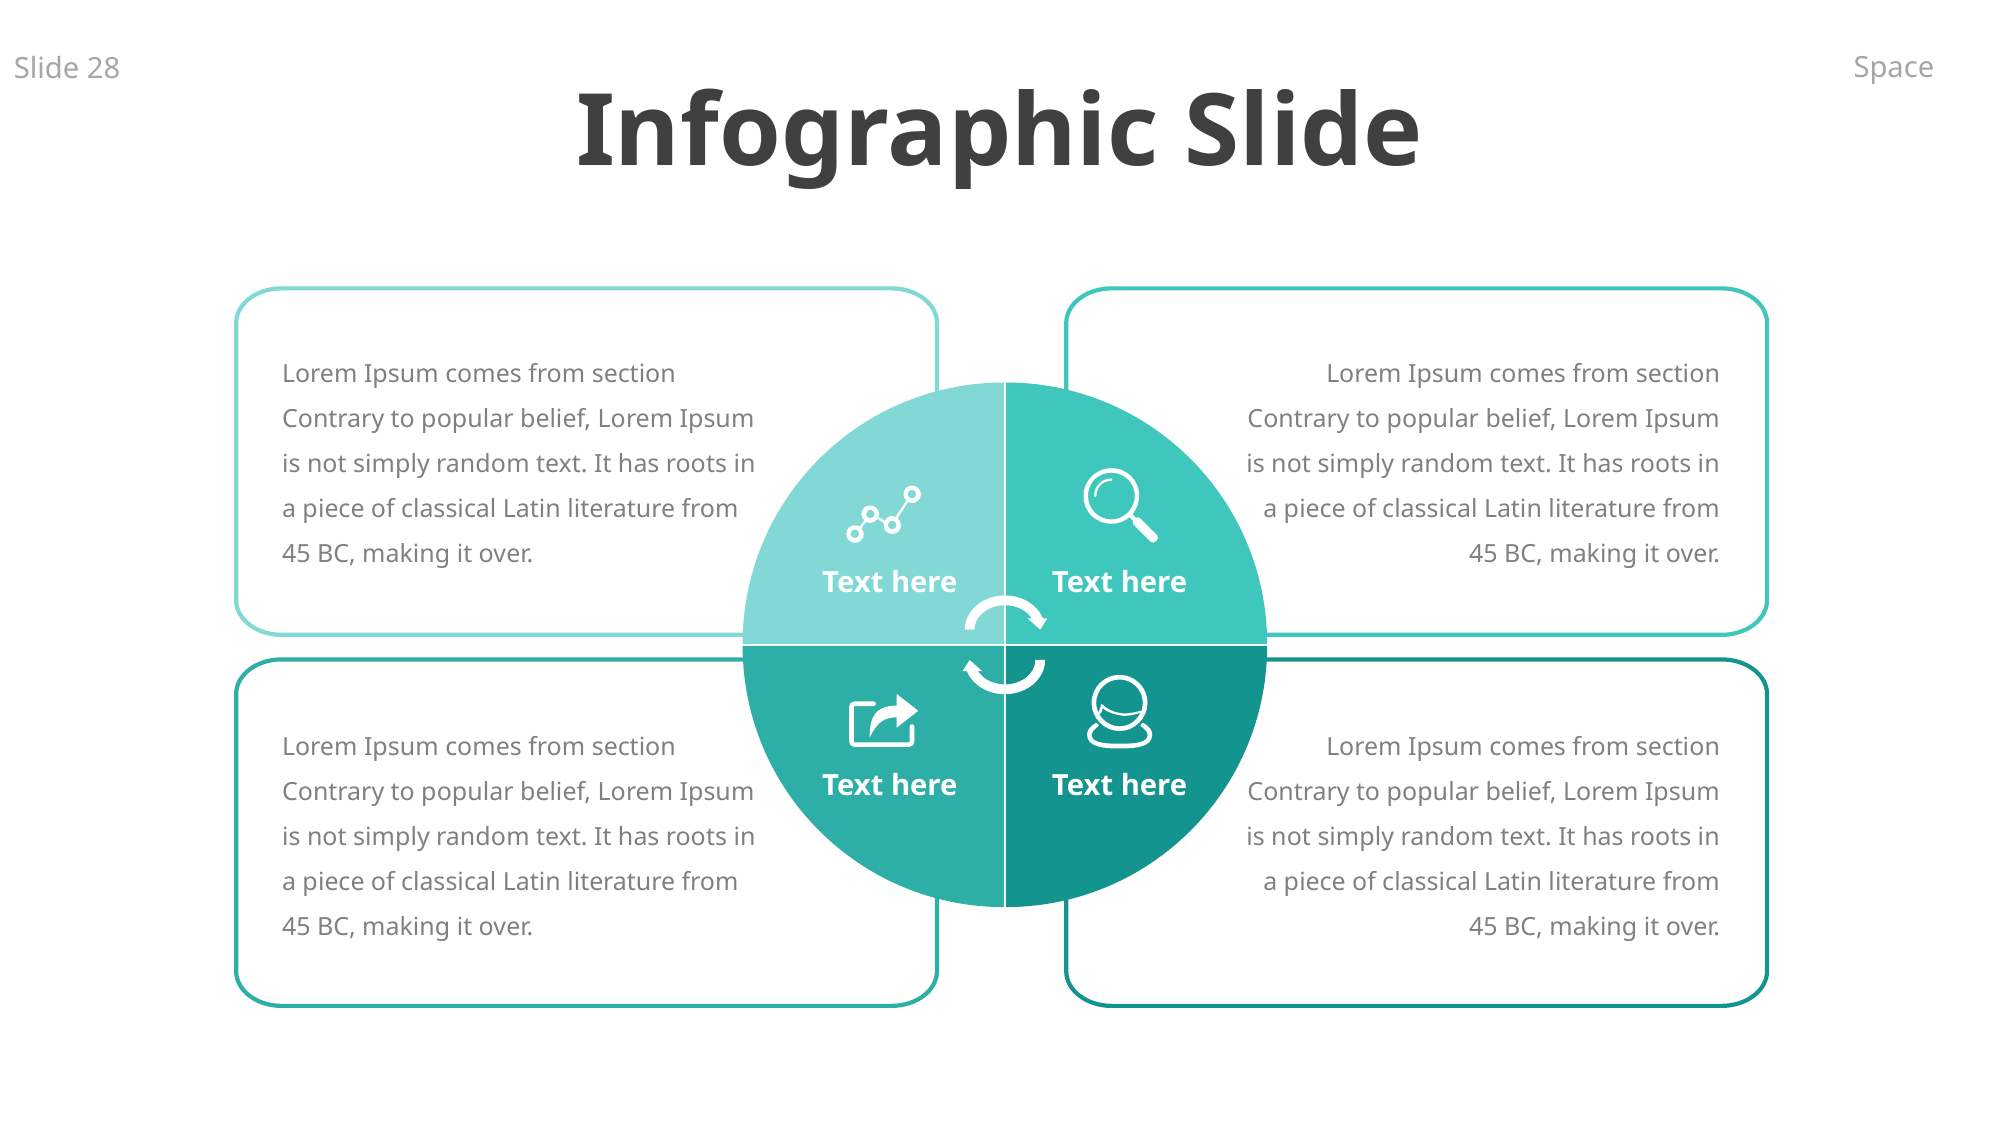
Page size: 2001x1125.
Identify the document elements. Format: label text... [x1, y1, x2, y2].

text_box Lorem Ipsum comes from section Contrary to popular belief, Lorem Ipsum is not simply random text. It has roots in a piece of classical Latin literature from 45 BC, making it over. [267, 708, 780, 948]
text_box [1065, 658, 1769, 1007]
text_box Text here [807, 555, 973, 606]
text_box Lorem Ipsum comes from section Contrary to popular belief, Lorem Ipsum is not simply random text. It has roots in a piece of classical Latin literature from 45 BC, making it over. [1222, 708, 1736, 948]
text_box [963, 594, 1050, 632]
text_box [846, 485, 921, 543]
text_box [1065, 287, 1769, 636]
text_box Lorem Ipsum comes from section Contrary to popular belief, Lorem Ipsum is not simply random text. It has roots in a piece of classical Latin literature from 45 BC, making it over. [1222, 335, 1736, 575]
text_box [1080, 465, 1159, 544]
text_box Lorem Ipsum comes from section Contrary to popular belief, Lorem Ipsum is not simply random text. It has roots in a piece of classical Latin literature from 45 BC, making it over. [267, 335, 780, 575]
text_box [849, 693, 919, 747]
text_box Infographic Slide [561, 57, 1439, 193]
text_box Text here [1037, 759, 1202, 809]
text_box Text here [1037, 555, 1202, 606]
text_box [235, 658, 939, 1007]
text_box [1004, 381, 1269, 644]
text_box [1005, 644, 1269, 909]
text_box [741, 644, 1005, 909]
text_box [235, 287, 939, 636]
text_box [960, 658, 1047, 696]
text_box [741, 381, 1004, 644]
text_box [1086, 674, 1153, 749]
text_box Text here [807, 759, 973, 809]
